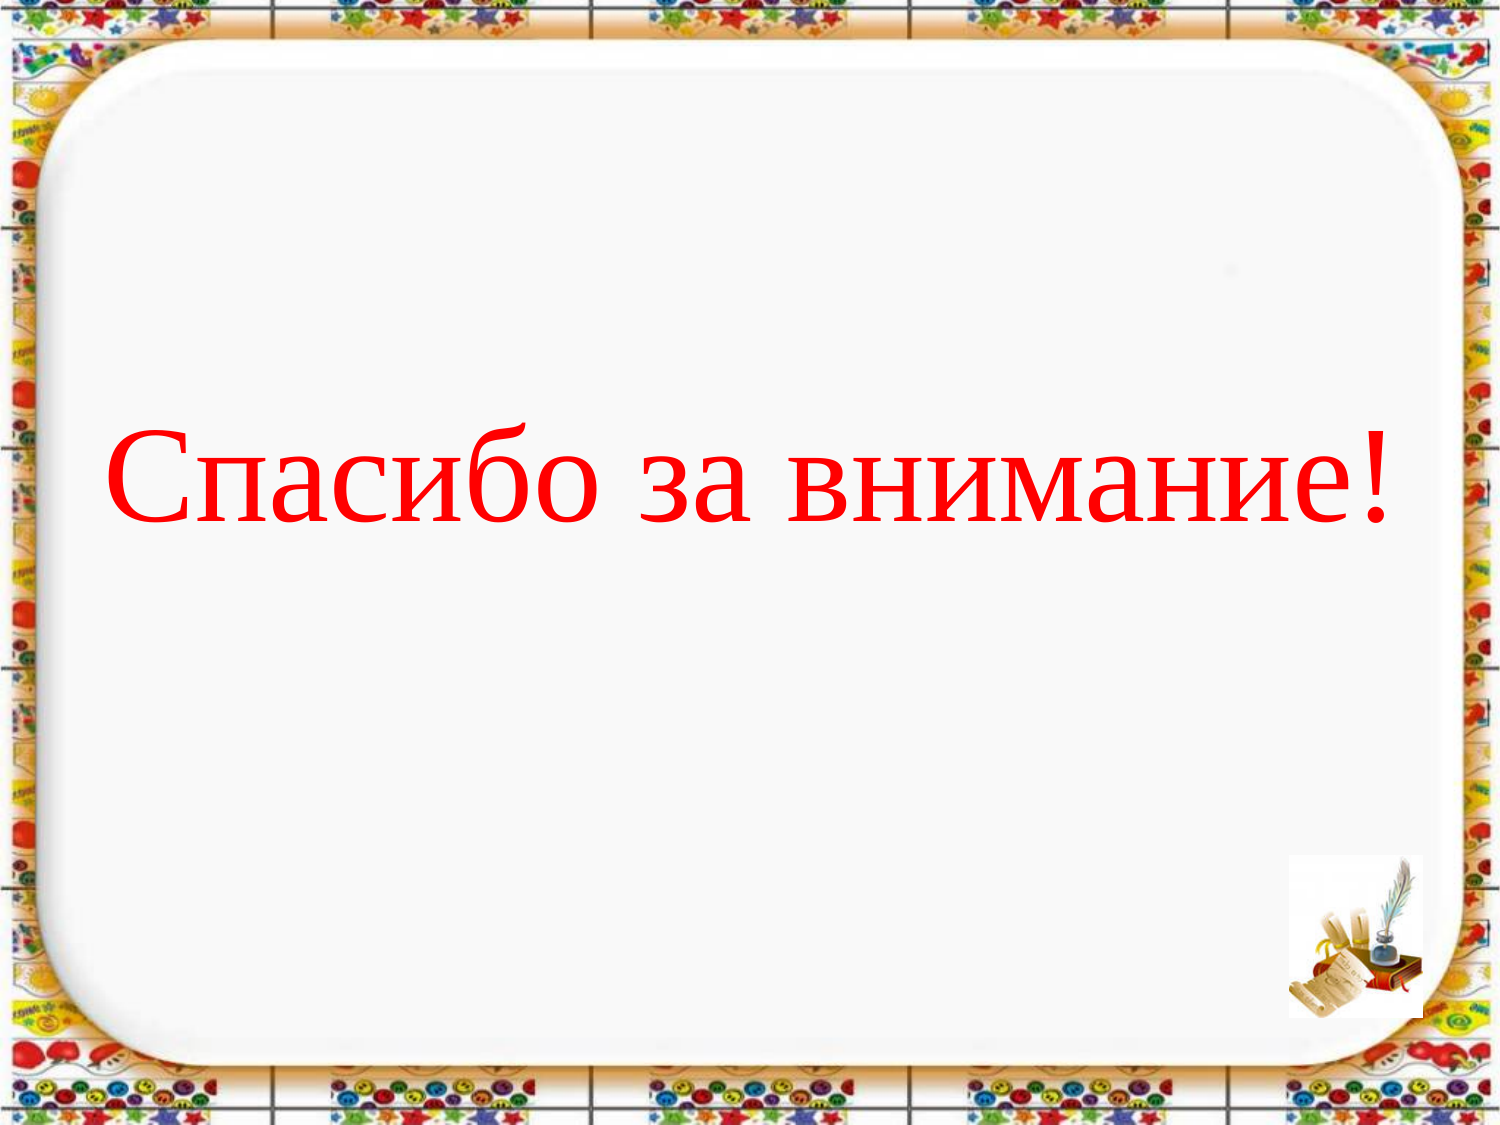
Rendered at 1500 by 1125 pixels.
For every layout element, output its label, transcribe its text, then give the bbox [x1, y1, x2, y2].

picture [0, 0, 1500, 1125]
list Спасибо за внимание! [76, 184, 1427, 928]
